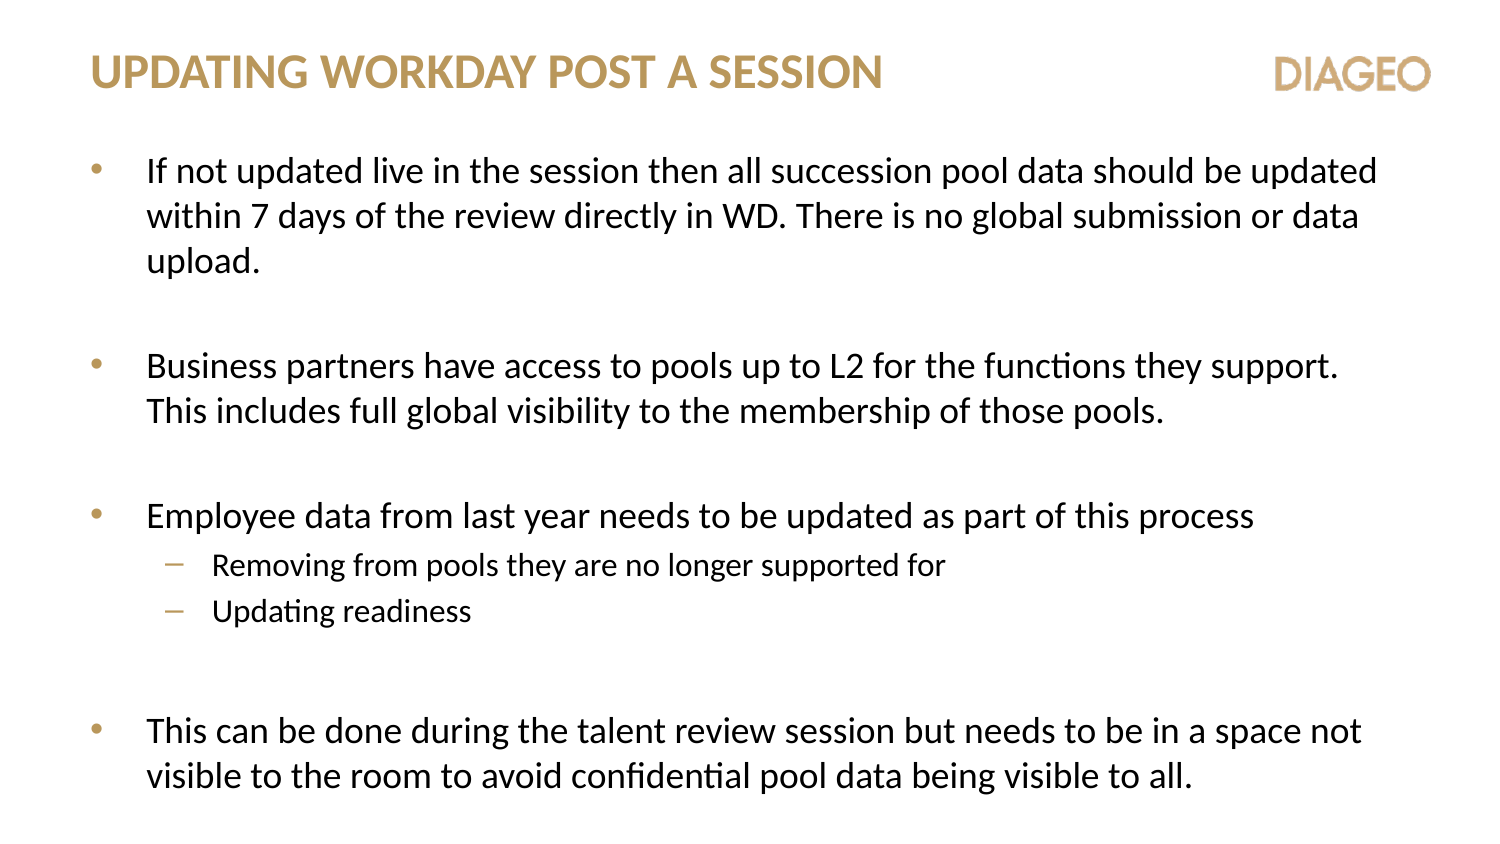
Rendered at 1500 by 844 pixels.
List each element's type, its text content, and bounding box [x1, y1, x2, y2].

picture [1274, 56, 1487, 99]
list If not updated live in the session then all succession pool data should be updated within 7 days of the review directly in WD. There is no global submission or data upload. Business partners have access to pools up to L2 for the functions they support. This includes full global visibility to the membership of those pools. Employee data from last year needs to be updated as part of this process Removing from pools they are no longer supported for Updating readiness This can be done during the talent review session but needs to be in a space not visible to the room to avoid confidential pool data being visible to all. [75, 138, 1425, 696]
title Updating workday post a session [75, 0, 1247, 138]
